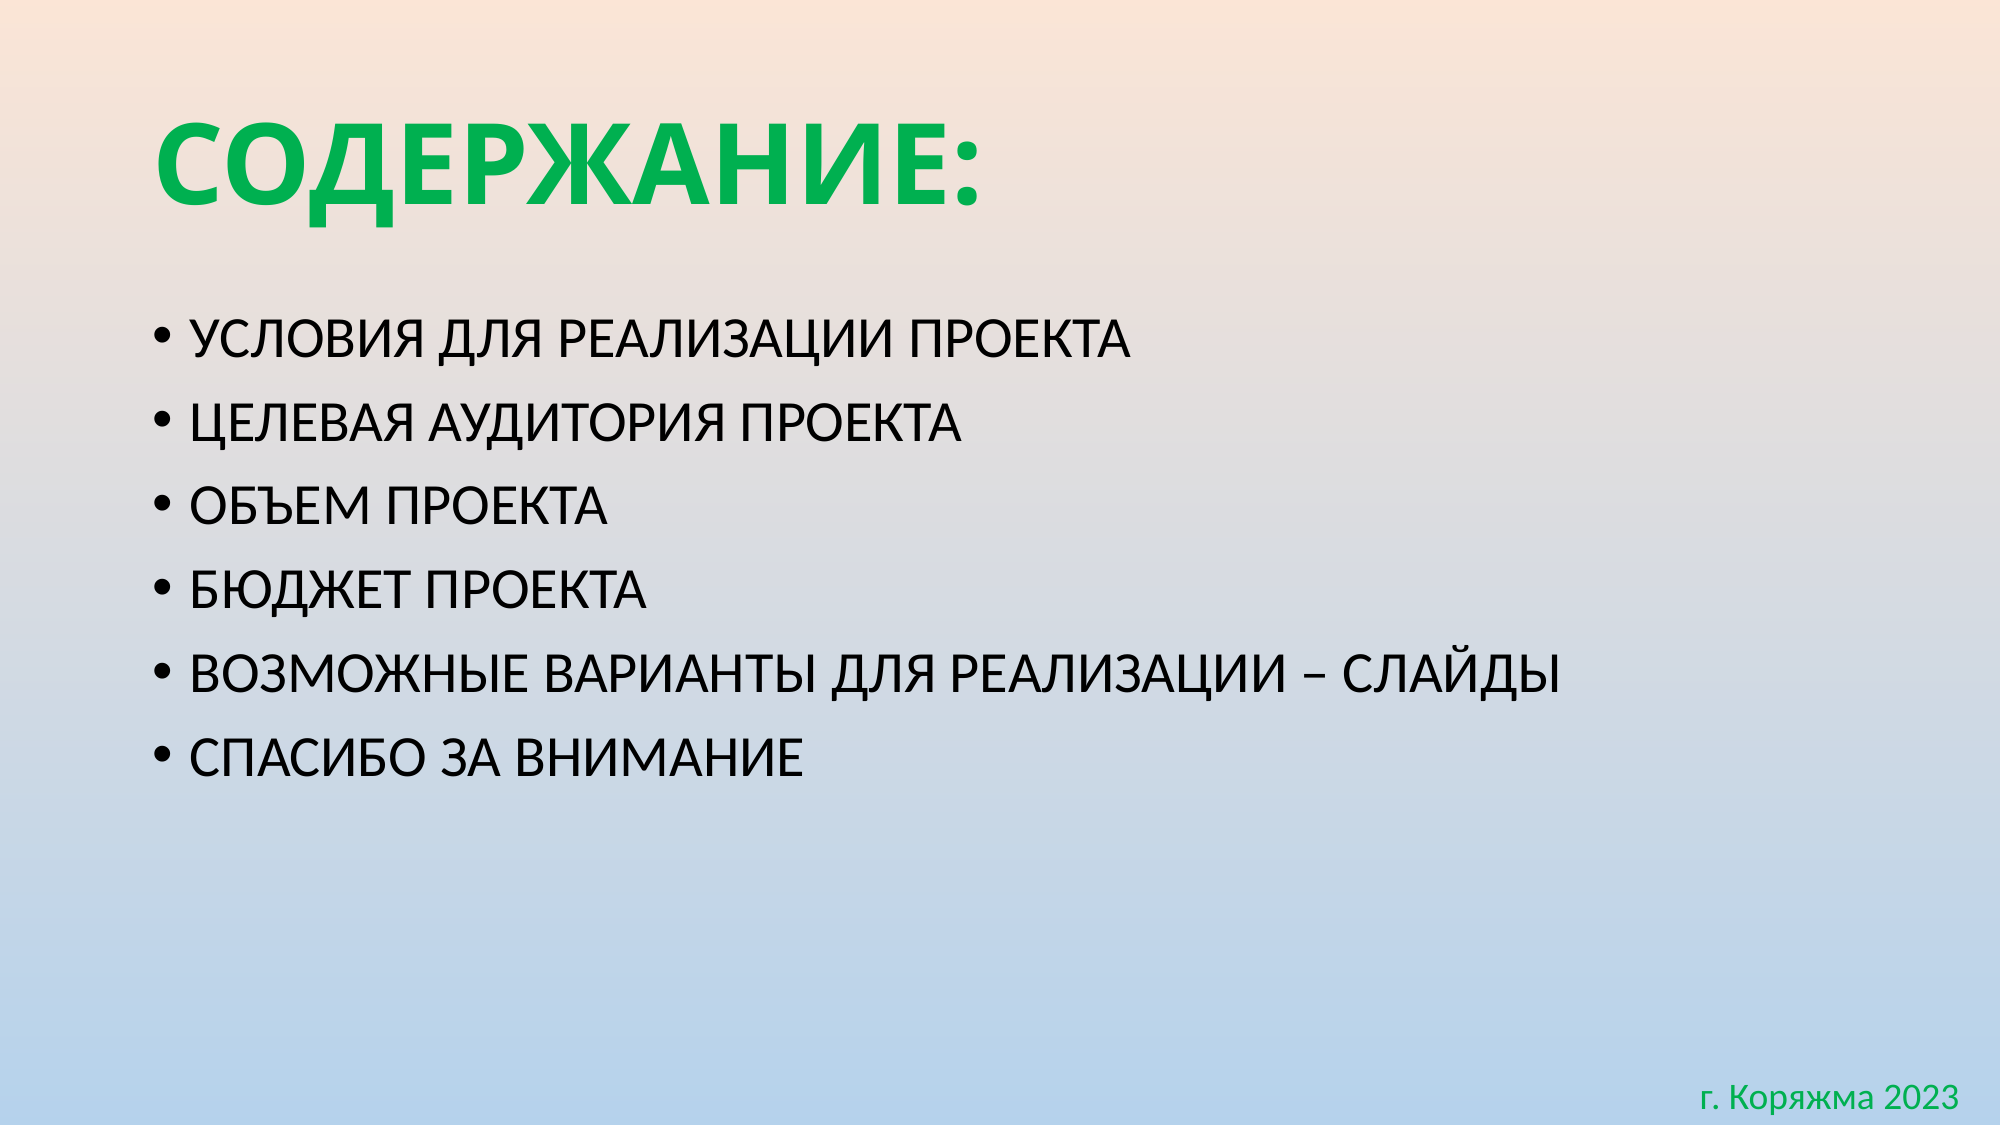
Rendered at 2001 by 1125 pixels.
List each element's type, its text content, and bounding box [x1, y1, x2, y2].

text_box г. Коряжма 2023 [1684, 1064, 1975, 1125]
list УСЛОВИЯ ДЛЯ РЕАЛИЗАЦИИ ПРОЕКТА ЦЕЛЕВАЯ АУДИТОРИЯ ПРОЕКТА ОБЪЕМ ПРОЕКТА БЮДЖЕТ ПРОЕКТА ВОЗМОЖНЫЕ ВАРИАНТЫ ДЛЯ РЕАЛИЗАЦИИ – СЛАЙДЫ СПАСИБО ЗА ВНИМАНИЕ [137, 299, 1863, 1014]
title СОДЕРЖАНИЕ: [137, 59, 1863, 278]
